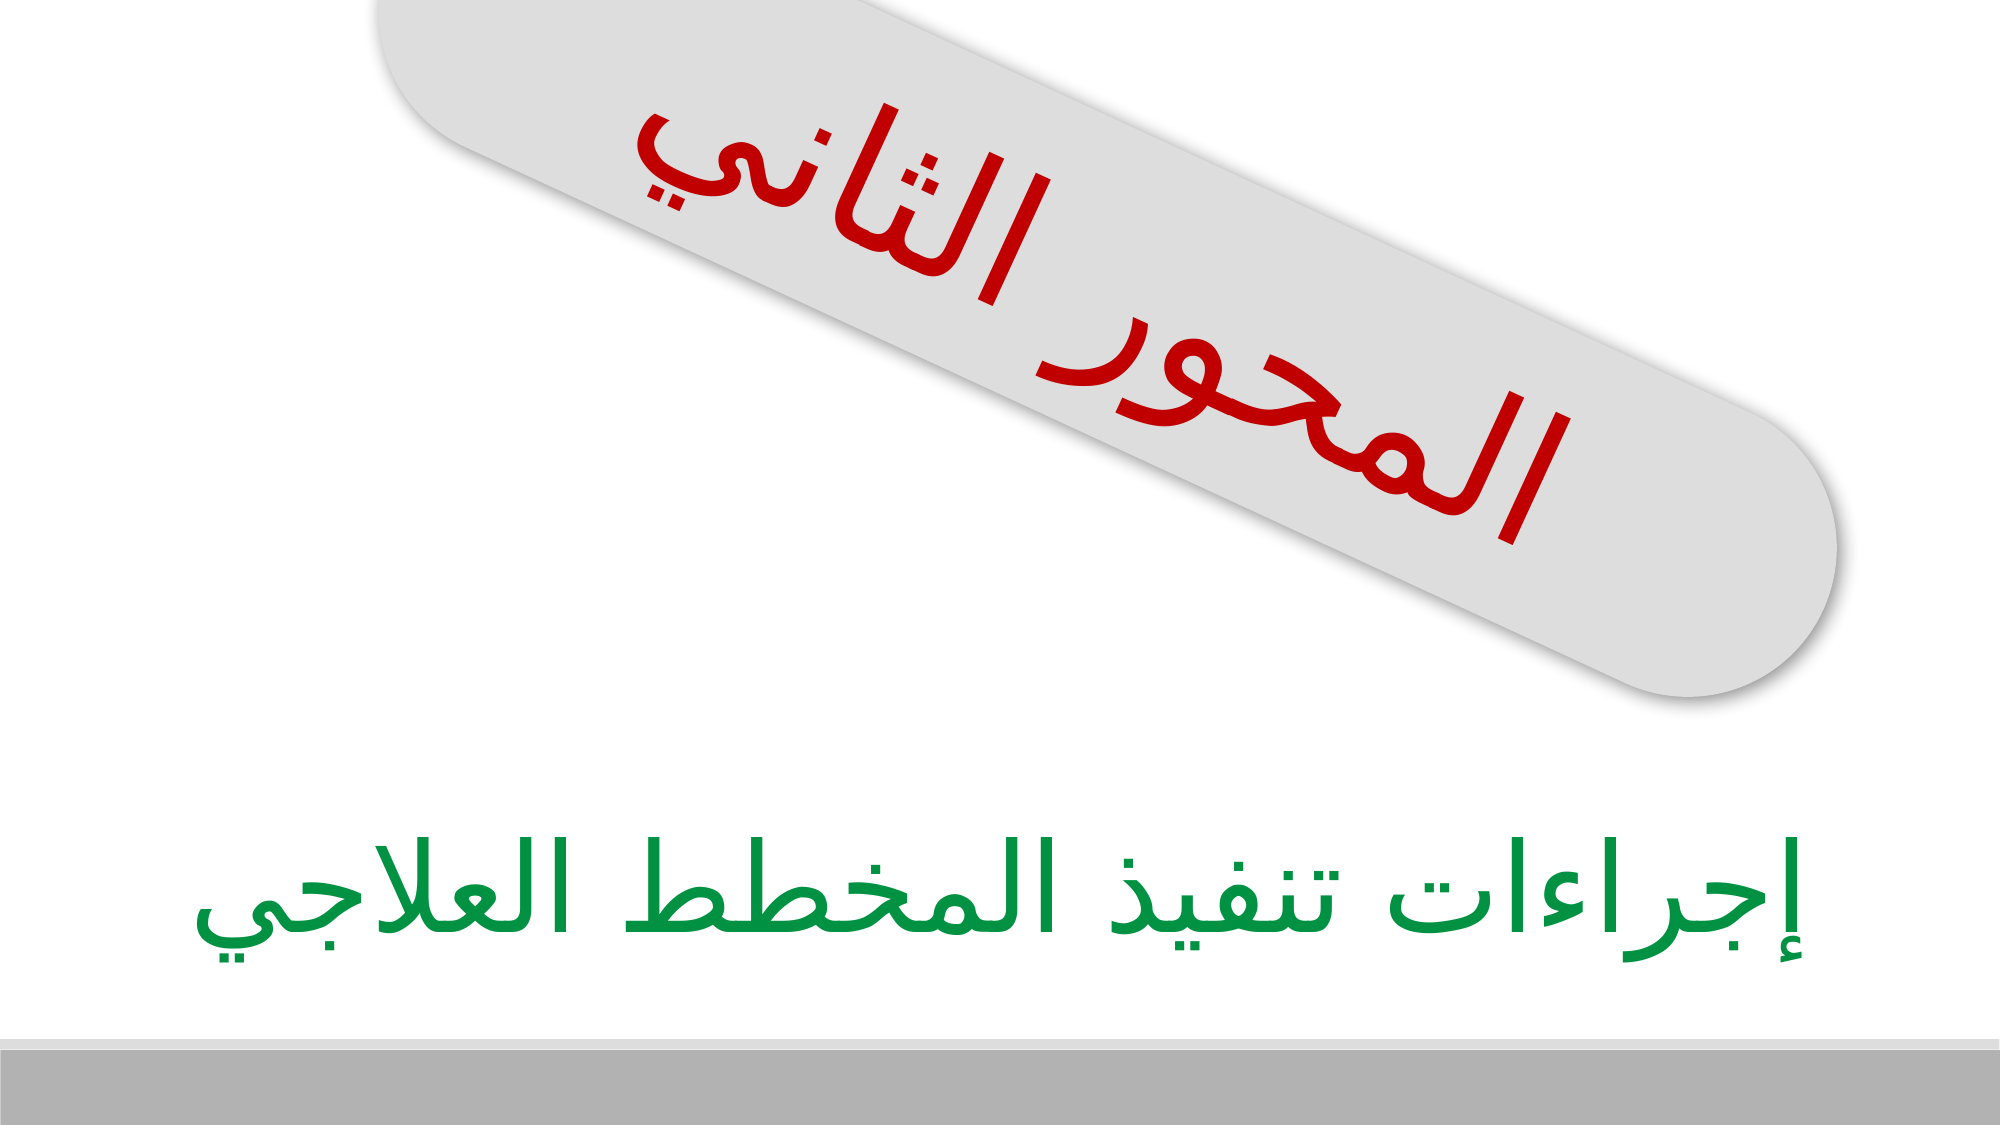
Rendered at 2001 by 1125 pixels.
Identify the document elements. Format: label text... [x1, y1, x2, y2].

text_box إجراءات تنفيذ المخطط العلاجي [165, 799, 1835, 965]
text_box المحور الثاني [377, 0, 1839, 699]
